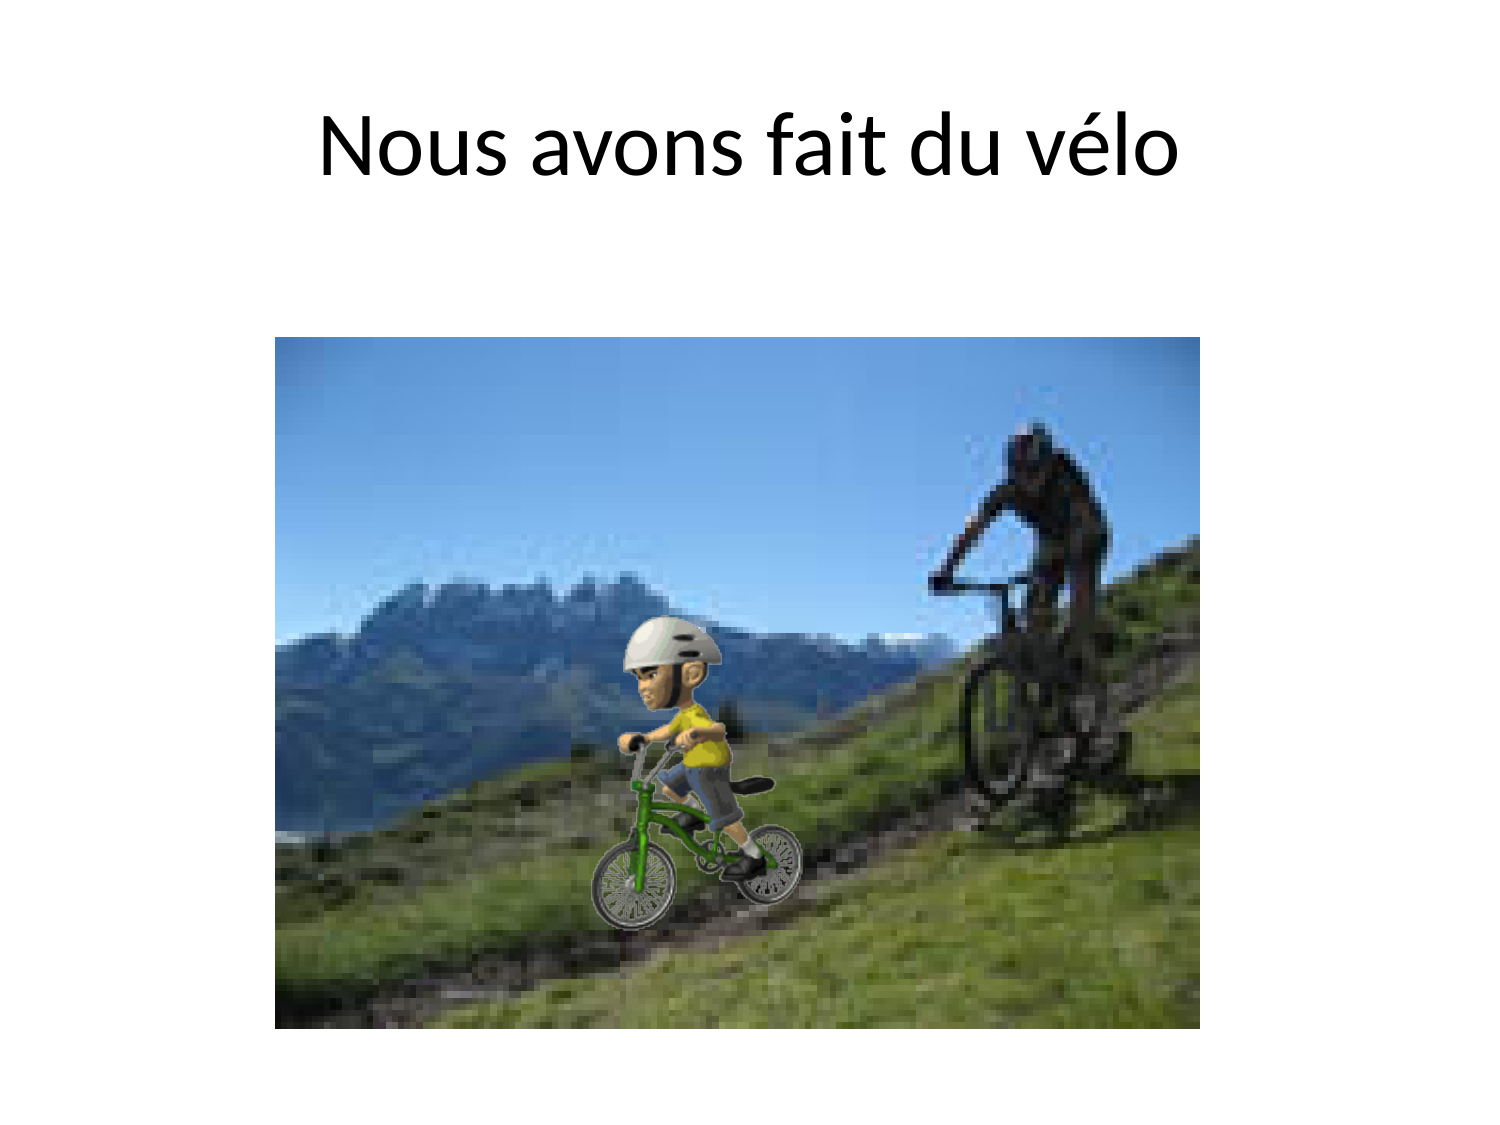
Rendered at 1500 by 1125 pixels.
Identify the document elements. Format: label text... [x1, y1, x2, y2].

title Nous avons fait du vélo [75, 45, 1425, 233]
picture [274, 337, 1201, 1029]
